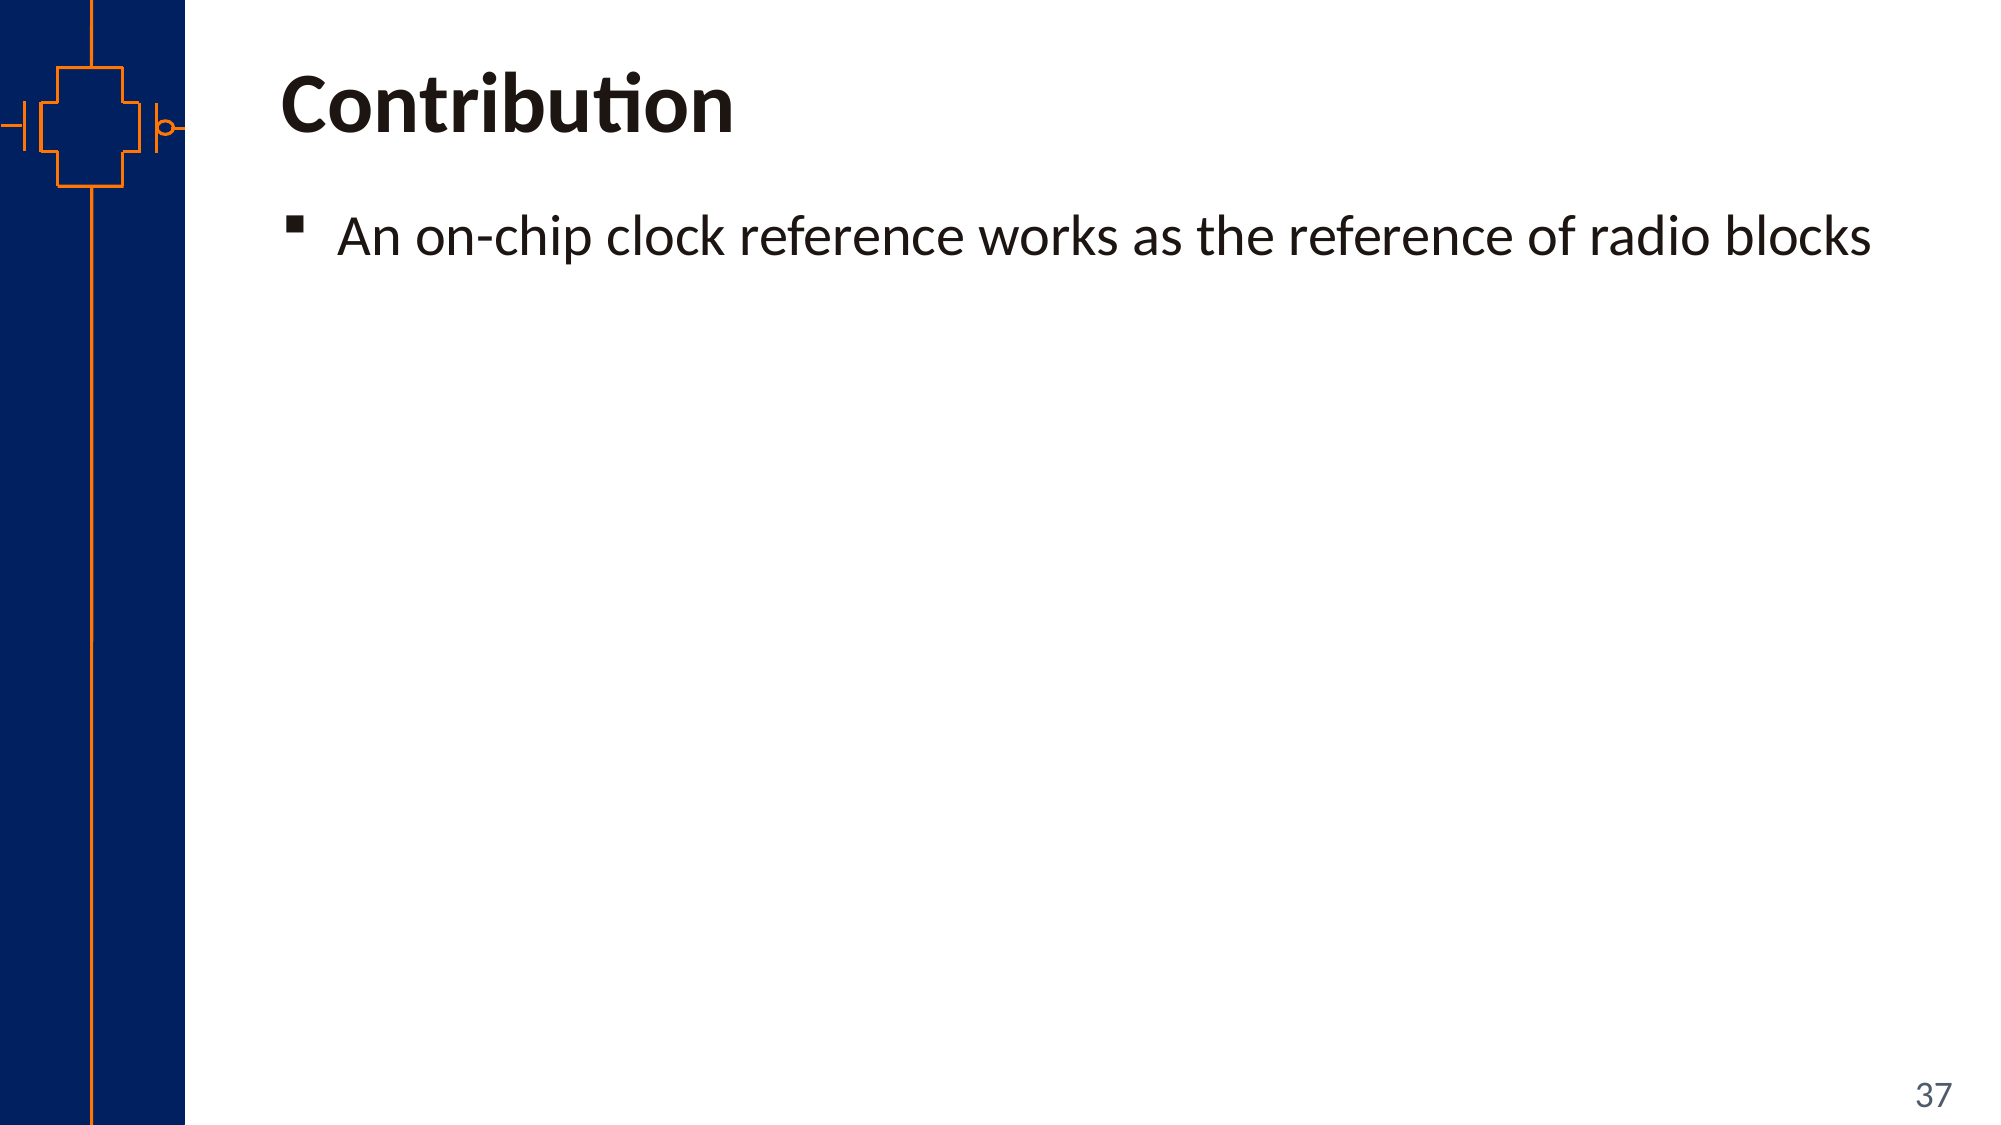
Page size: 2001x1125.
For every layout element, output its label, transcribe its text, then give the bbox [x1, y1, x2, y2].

list An on-chip clock reference works as the reference of radio blocks [266, 189, 1900, 1049]
title Contribution [266, 37, 1850, 157]
slide_number 37 [1899, 1062, 1984, 1123]
